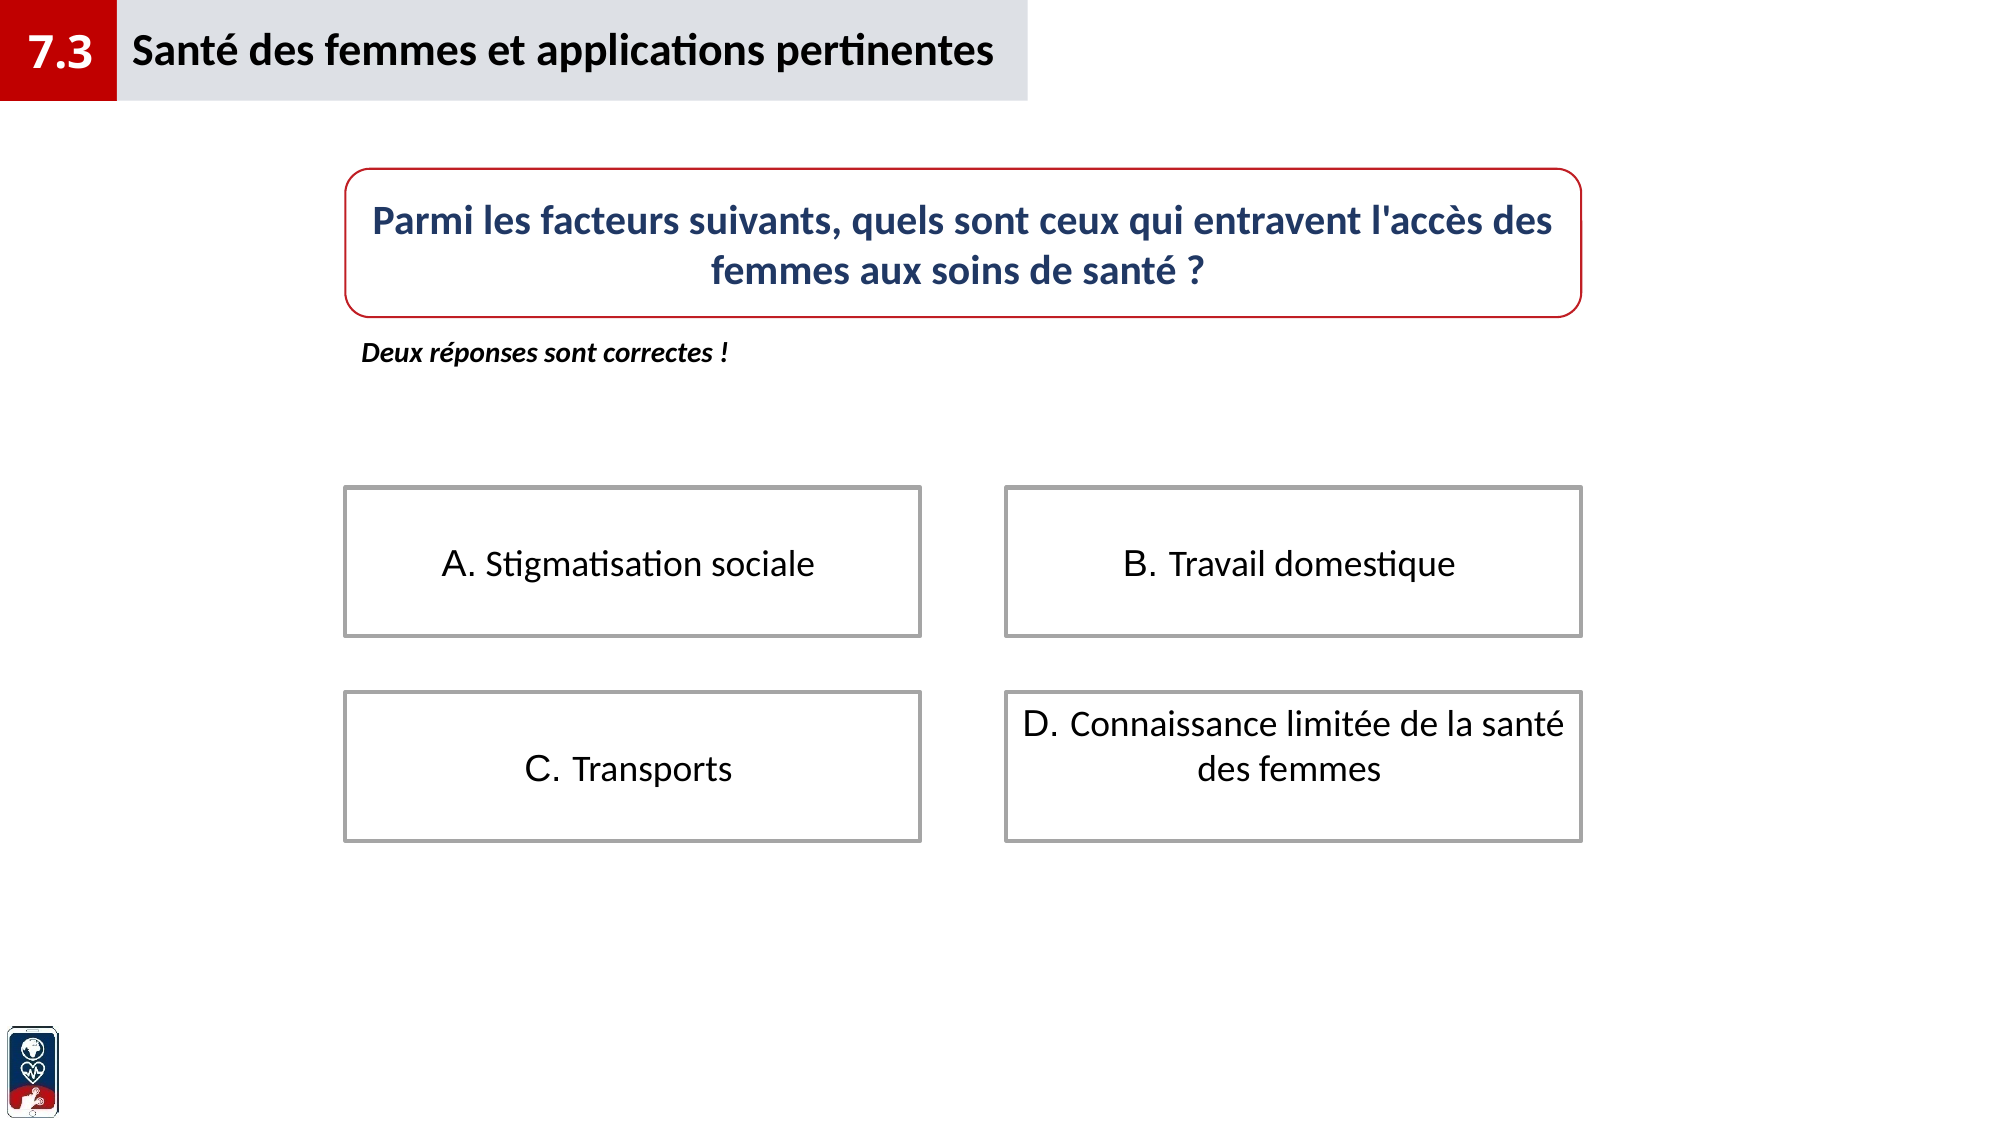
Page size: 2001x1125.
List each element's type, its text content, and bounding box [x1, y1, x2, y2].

text_box B. Travail domestique [1004, 485, 1583, 638]
picture [7, 1026, 59, 1118]
text_box Santé des femmes et applications pertinentes [116, 0, 1028, 101]
text_box A. Stigmatisation sociale [343, 485, 922, 638]
text_box C. Transports [343, 690, 922, 843]
text_box Parmi les facteurs suivants, quels sont ceux qui entravent l'accès des femmes aux soins de santé ? [345, 168, 1582, 318]
text_box [0, 0, 116, 101]
text_box D. Connaissance limitée de la santé des femmes [1004, 690, 1583, 843]
text_box 7.3 [13, 14, 117, 86]
text_box Deux réponses sont correctes ! [346, 325, 922, 376]
